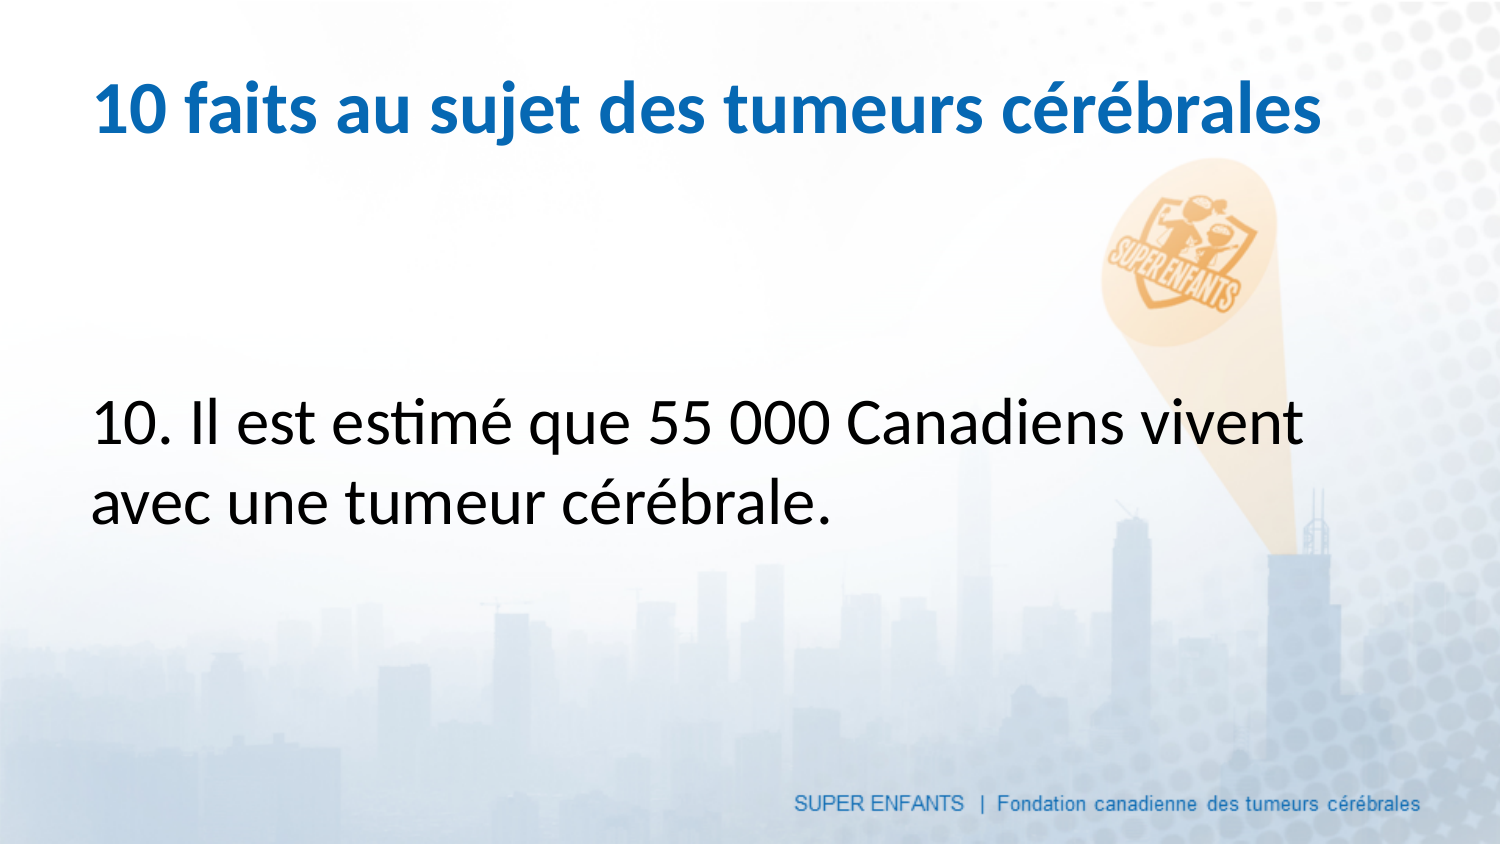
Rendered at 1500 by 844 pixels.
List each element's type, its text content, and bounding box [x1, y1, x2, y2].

picture [0, 0, 1500, 844]
list 10. Il est estimé que 55 000 Canadiens vivent avec une tumeur cérébrale. [74, 196, 1426, 754]
title 10 faits au sujet des tumeurs cérébrales [76, 33, 1426, 175]
